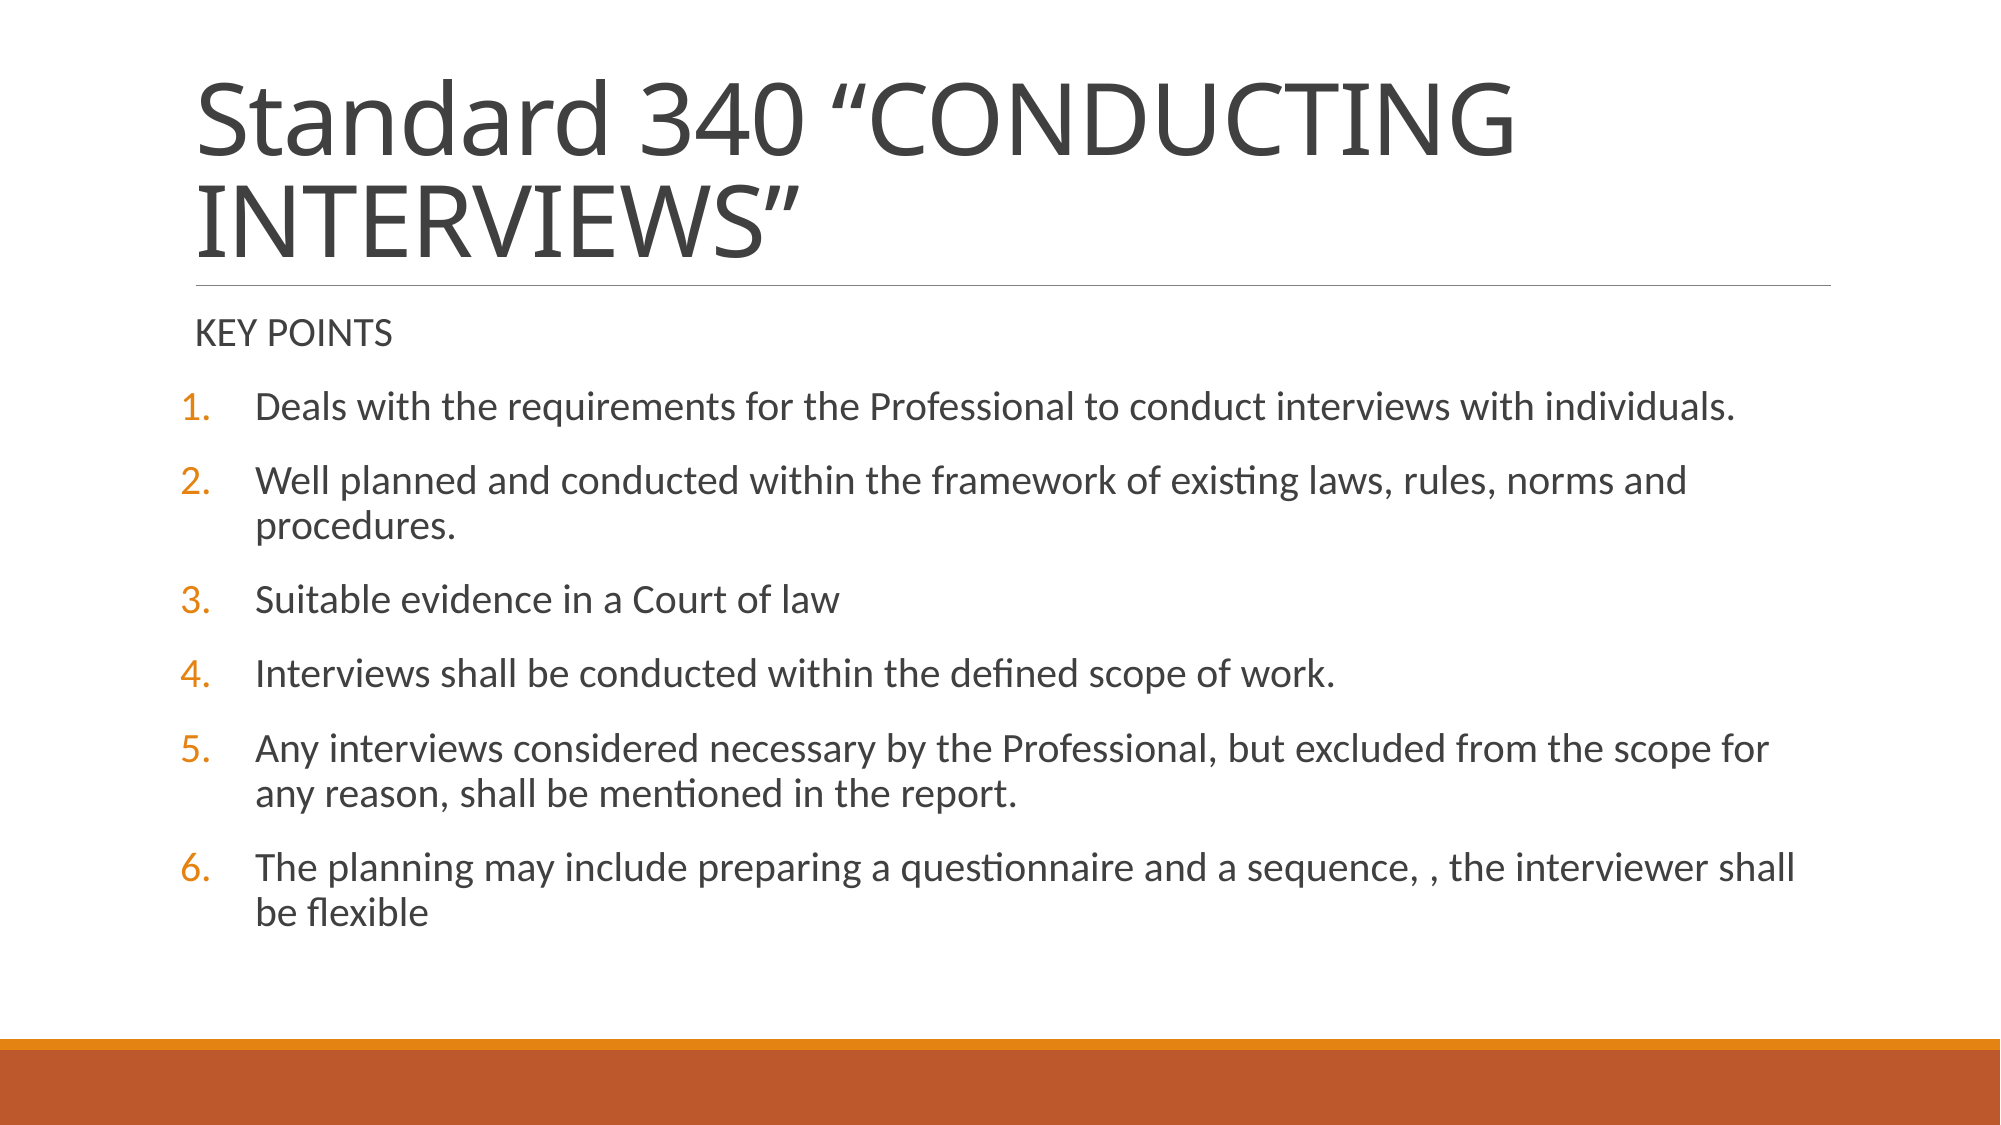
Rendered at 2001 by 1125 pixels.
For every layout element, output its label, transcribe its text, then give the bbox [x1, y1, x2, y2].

list KEY POINTS Deals with the requirements for the Professional to conduct interviews with individuals. Well planned and conducted within the framework of existing laws, rules, norms and procedures. Suitable evidence in a Court of law Interviews shall be conducted within the defined scope of work. Any interviews considered necessary by the Professional, but excluded from the scope for any reason, shall be mentioned in the report. The planning may include preparing a questionnaire and a sequence, , the interviewer shall be flexible [180, 302, 1830, 963]
title Standard 340 “CONDUCTING INTERVIEWS” [180, 47, 1830, 285]
